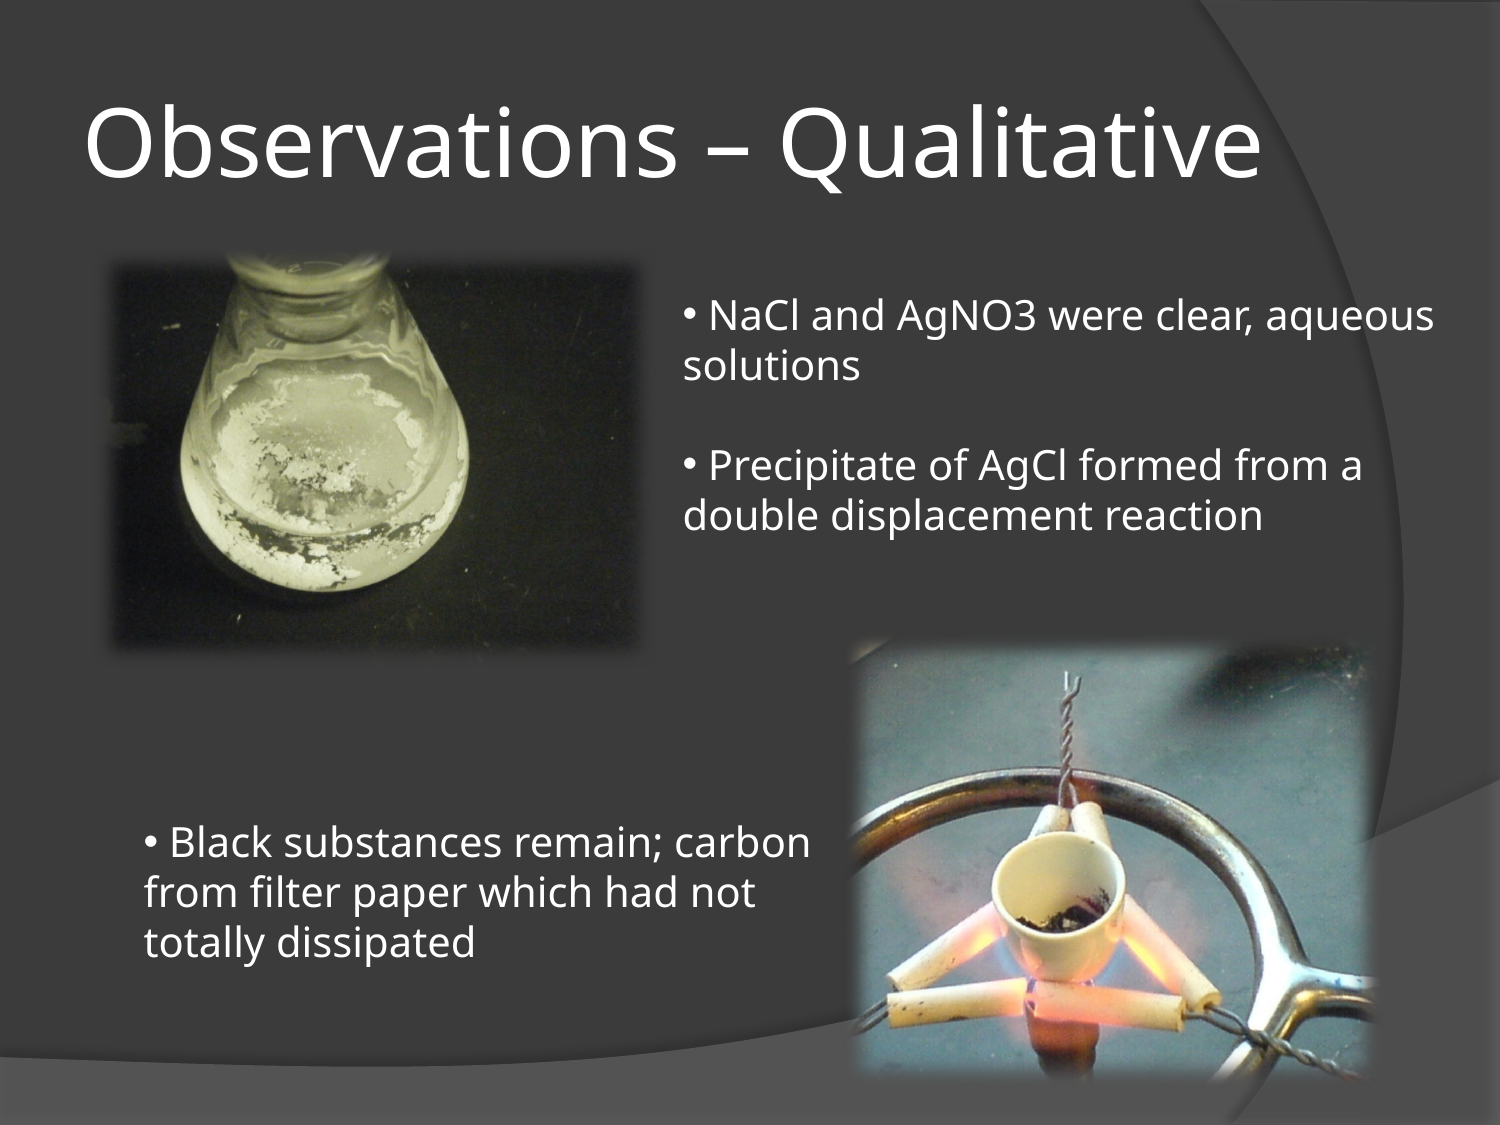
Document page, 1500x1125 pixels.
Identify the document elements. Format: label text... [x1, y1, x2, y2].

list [93, 245, 657, 669]
text_box Black substances remain; carbon from filter paper which had not totally dissipated [128, 808, 834, 974]
picture [843, 632, 1383, 1087]
text_box NaCl and AgNO3 were clear, aqueous solutions Precipitate of AgCl formed from a double displacement reaction [667, 281, 1477, 547]
title Observations – Qualitative [75, 45, 1300, 233]
